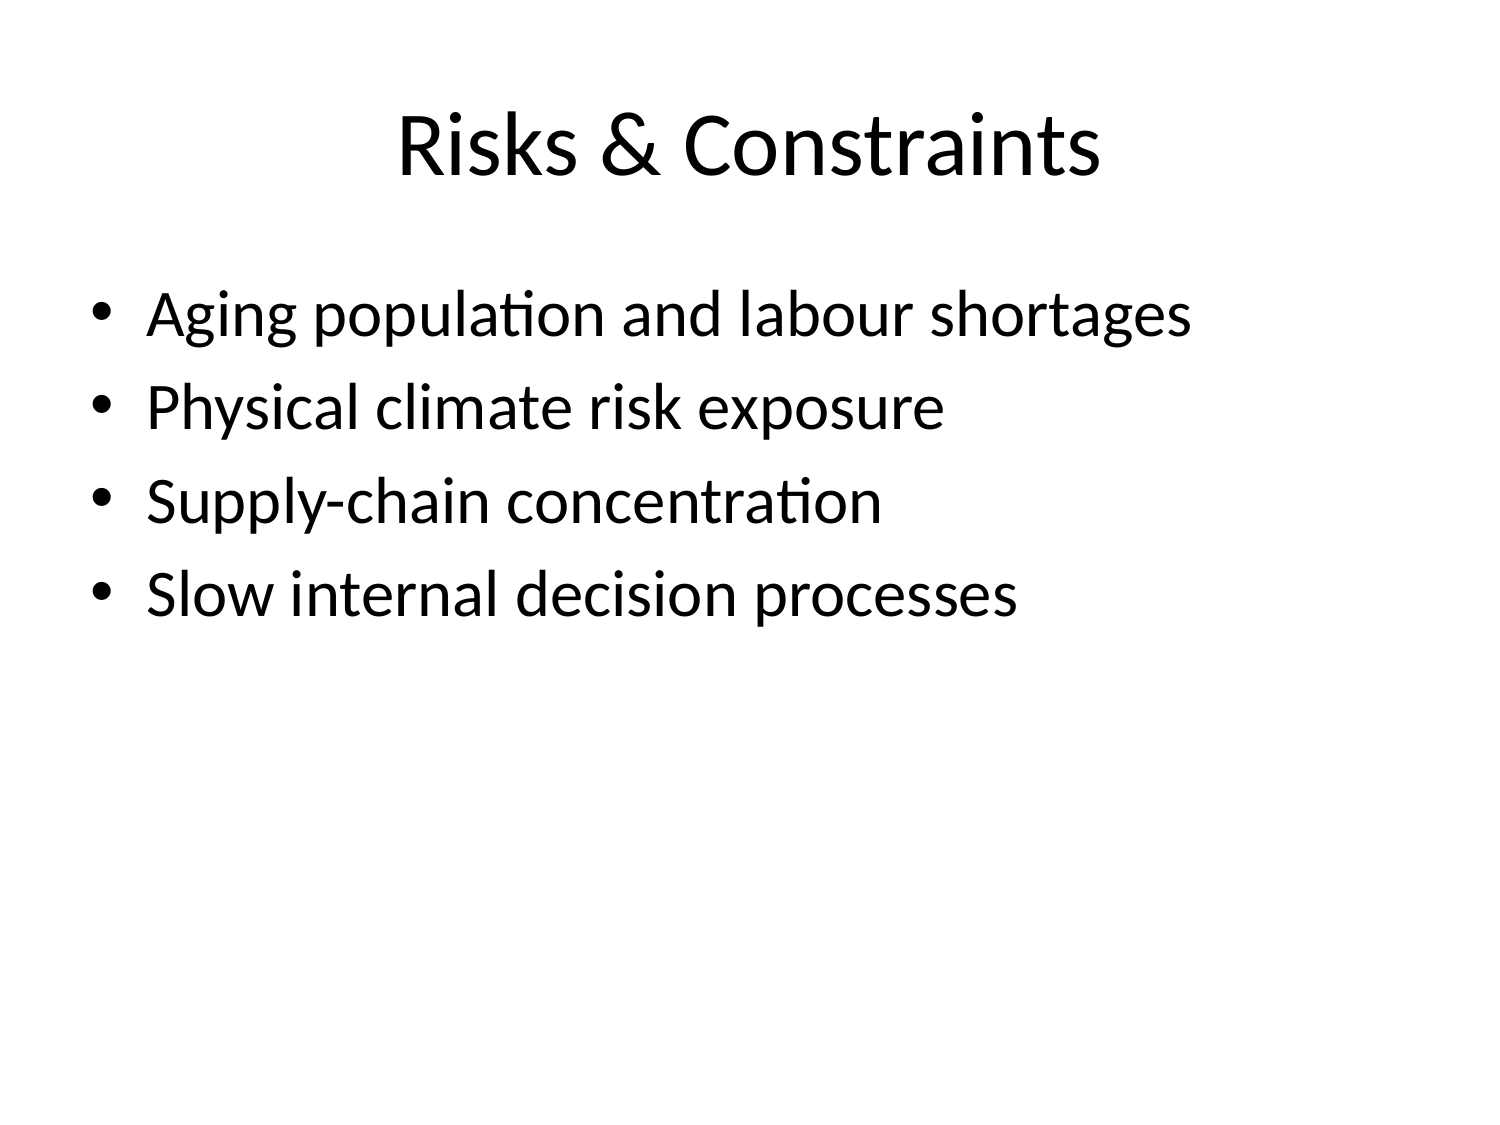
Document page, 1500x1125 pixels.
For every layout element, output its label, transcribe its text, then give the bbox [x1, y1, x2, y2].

title Risks & Constraints [75, 45, 1425, 233]
list Aging population and labour shortages Physical climate risk exposure Supply-chain concentration Slow internal decision processes [75, 262, 1425, 1005]
